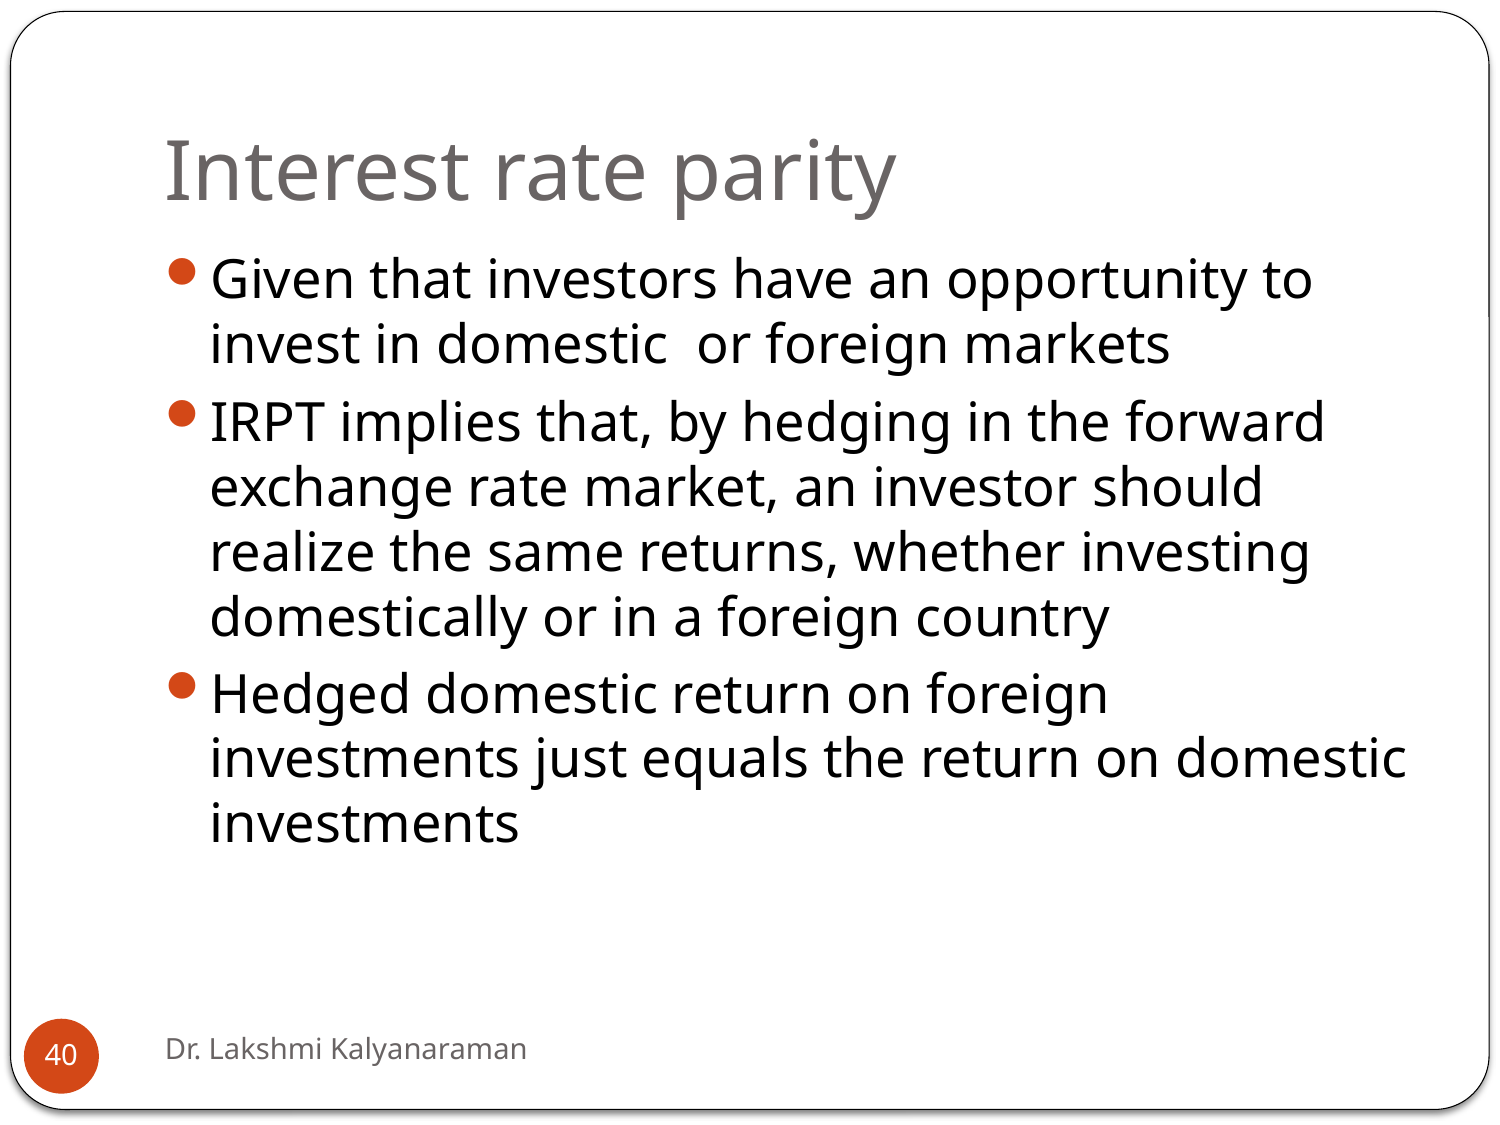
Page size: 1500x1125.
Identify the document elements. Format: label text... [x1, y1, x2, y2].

footer Dr. Lakshmi Kalyanaraman [150, 1012, 800, 1088]
title Interest rate parity [150, 45, 1425, 233]
list Given that investors have an opportunity to invest in domestic or foreign markets IRPT implies that, by hedging in the forward exchange rate market, an investor should realize the same returns, whether investing domestically or in a foreign country Hedged domestic return on foreign investments just equals the return on domestic investments [150, 237, 1425, 988]
slide_number 40 [23, 1018, 99, 1094]
